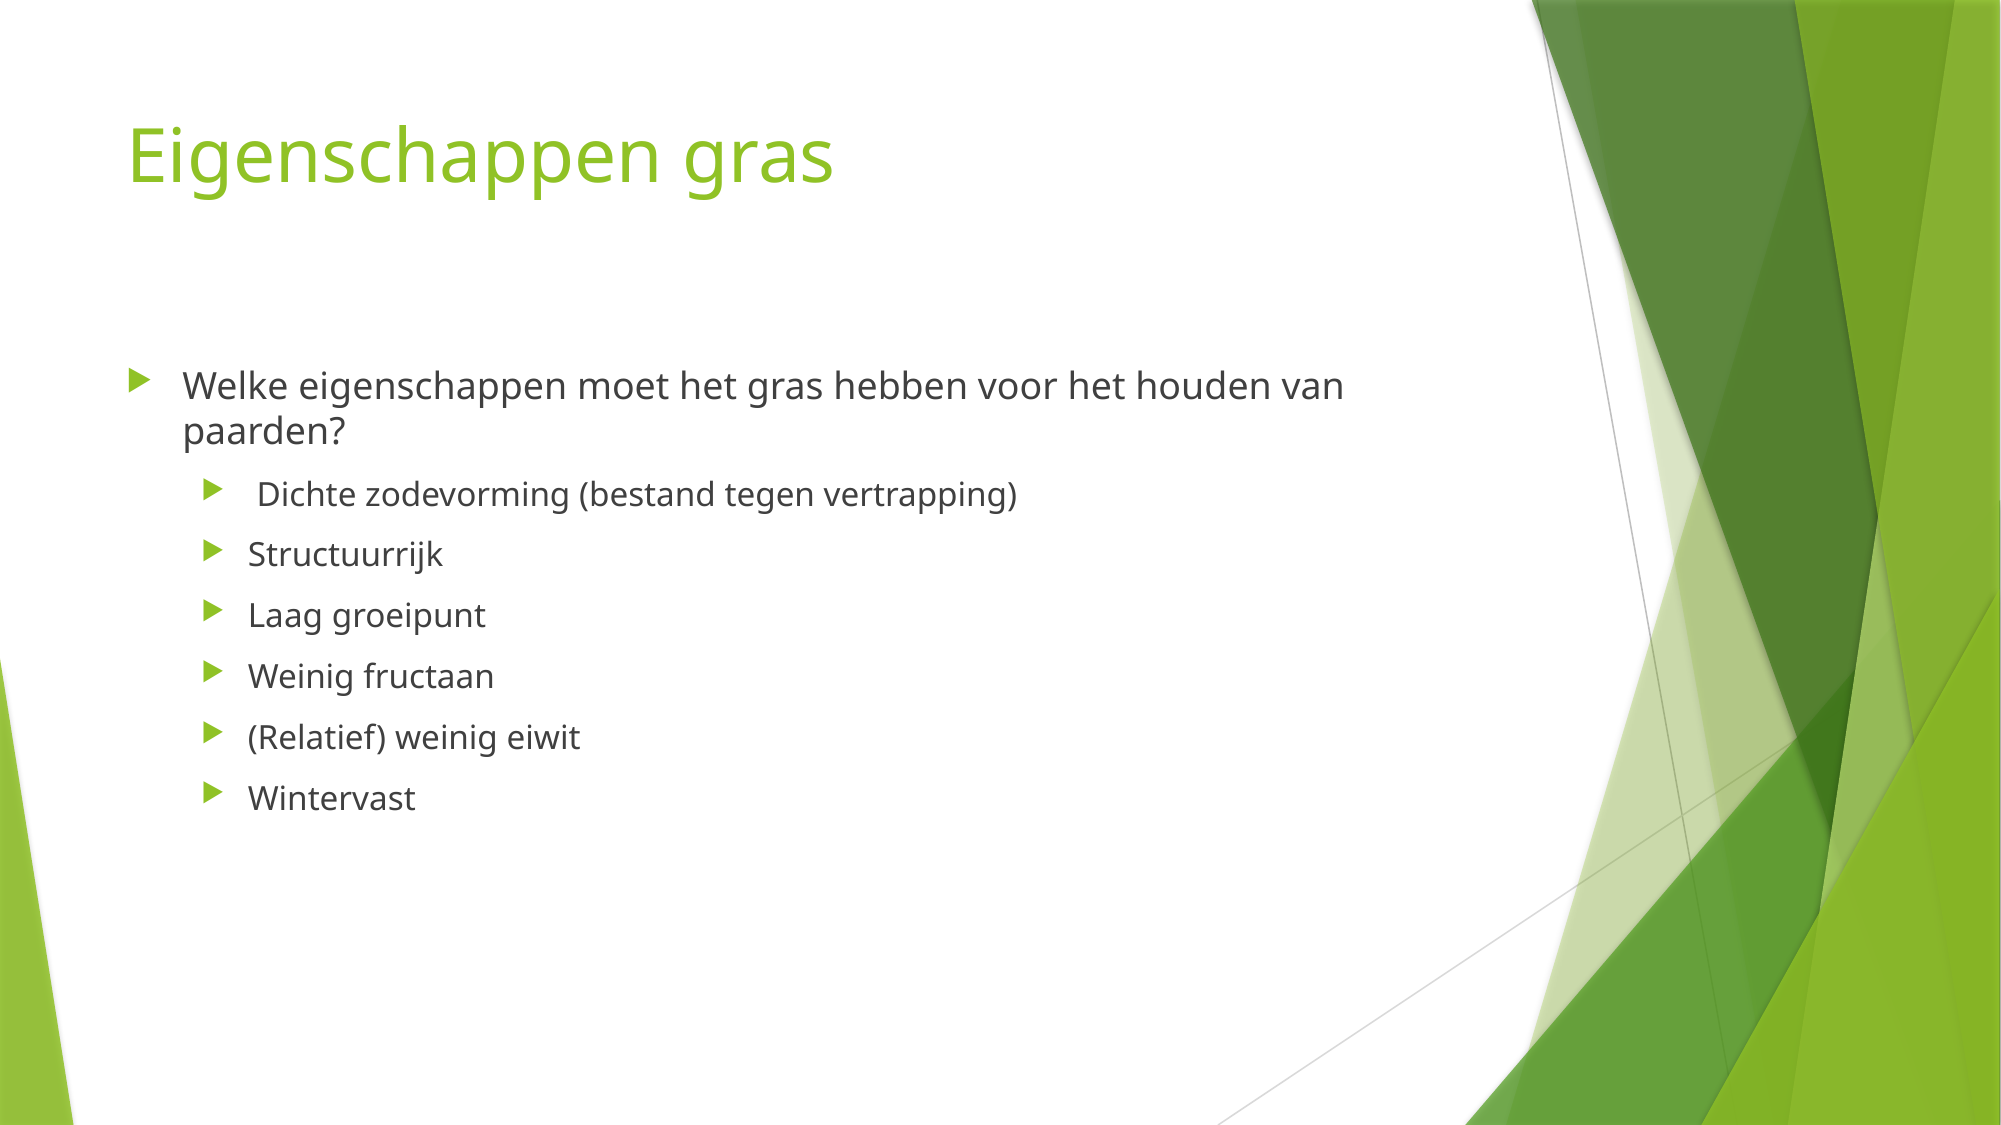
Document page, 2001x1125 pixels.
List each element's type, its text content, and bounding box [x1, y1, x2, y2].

list Welke eigenschappen moet het gras hebben voor het houden van paarden? Dichte zodevorming (bestand tegen vertrapping) Structuurrijk Laag groeipunt Weinig fructaan (Relatief) weinig eiwit Wintervast [111, 354, 1522, 992]
title Eigenschappen gras [111, 99, 1522, 317]
